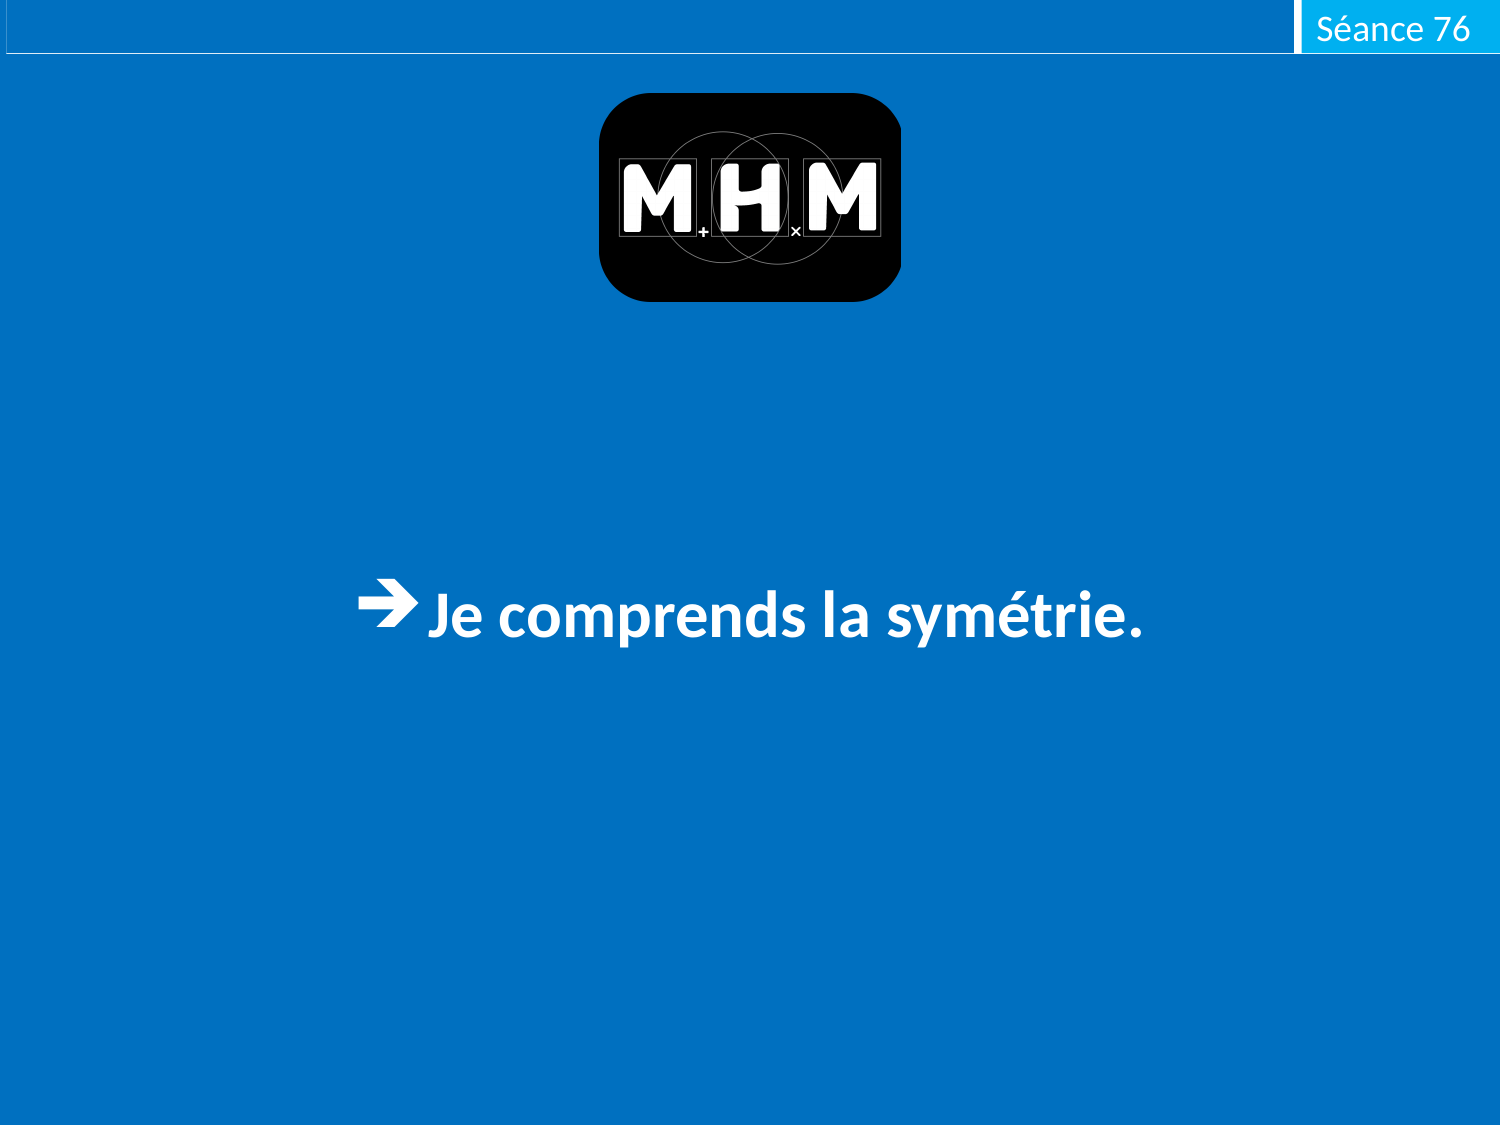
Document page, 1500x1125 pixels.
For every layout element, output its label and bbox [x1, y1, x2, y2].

text_box [0, 53, 1500, 1125]
